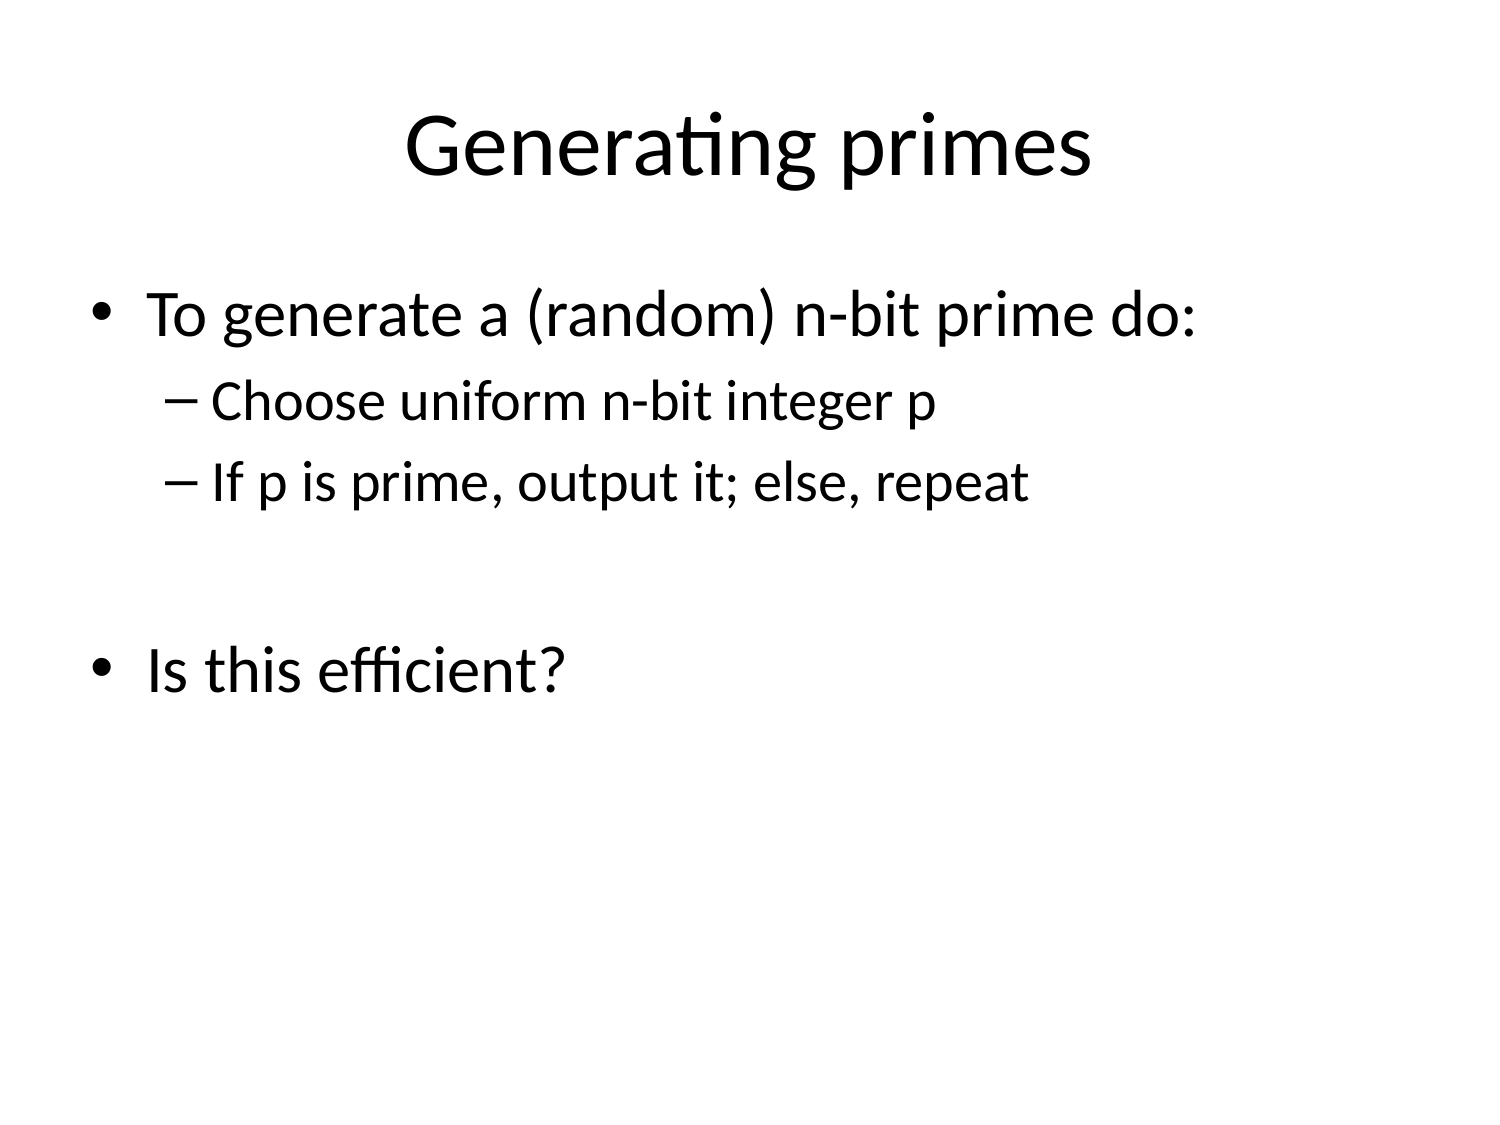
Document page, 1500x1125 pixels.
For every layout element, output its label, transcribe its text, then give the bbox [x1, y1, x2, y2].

title Generating primes [75, 45, 1425, 233]
list To generate a (random) n-bit prime do: Choose uniform n-bit integer p If p is prime, output it; else, repeat Is this efficient? [75, 262, 1425, 1005]
